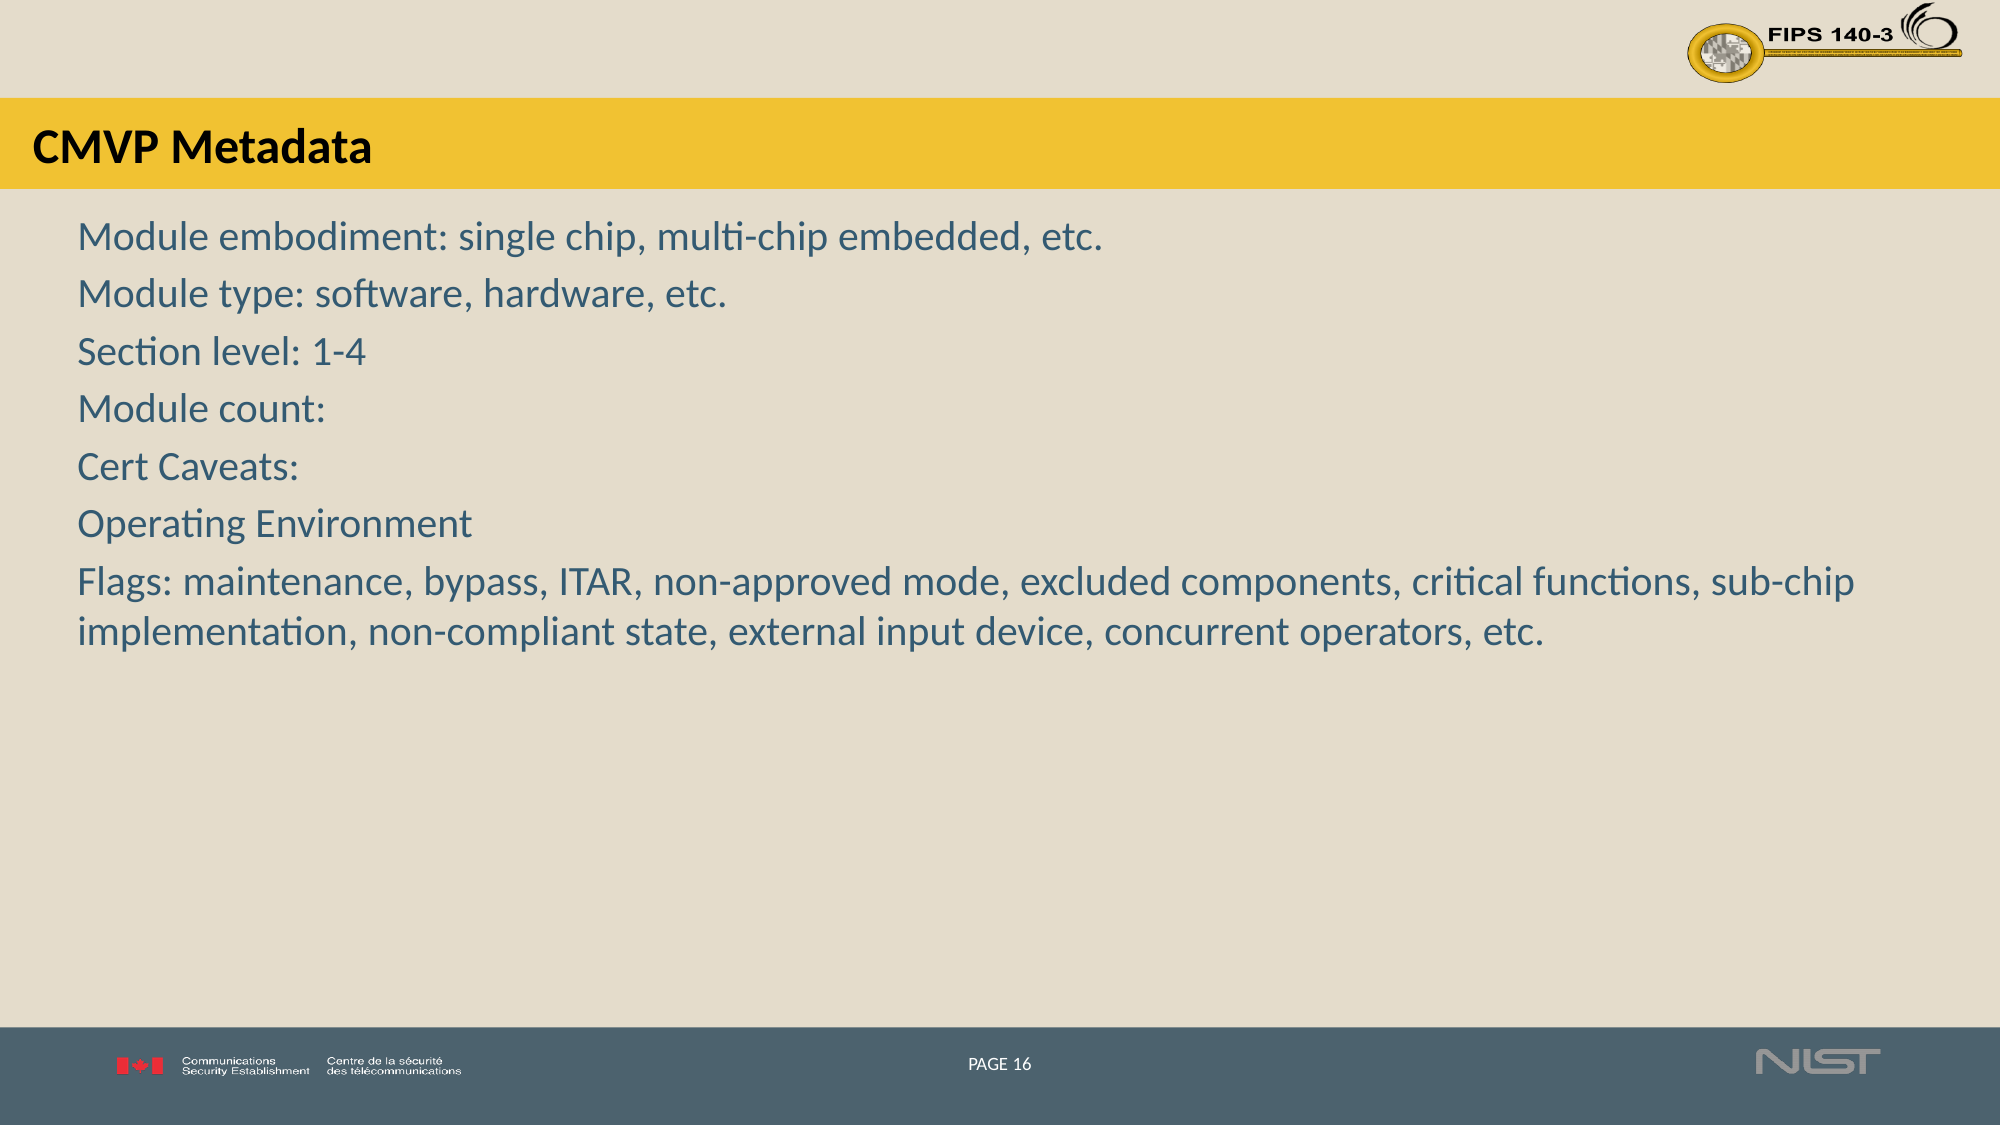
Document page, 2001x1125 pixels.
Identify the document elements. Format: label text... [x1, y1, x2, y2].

list Module embodiment: single chip, multi-chip embedded, etc. Module type: software, hardware, etc. Section level: 1-4 Module count: Cert Caveats: Operating Environment Flags: maintenance, bypass, ITAR, non-approved mode, excluded components, critical functions, sub-chip implementation, non-compliant state, external input device, concurrent operators, etc. [37, 201, 1962, 1013]
title CMVP Metadata [0, 97, 2000, 189]
picture [1672, 0, 2000, 97]
picture [117, 1057, 461, 1076]
picture [1748, 1043, 1886, 1079]
